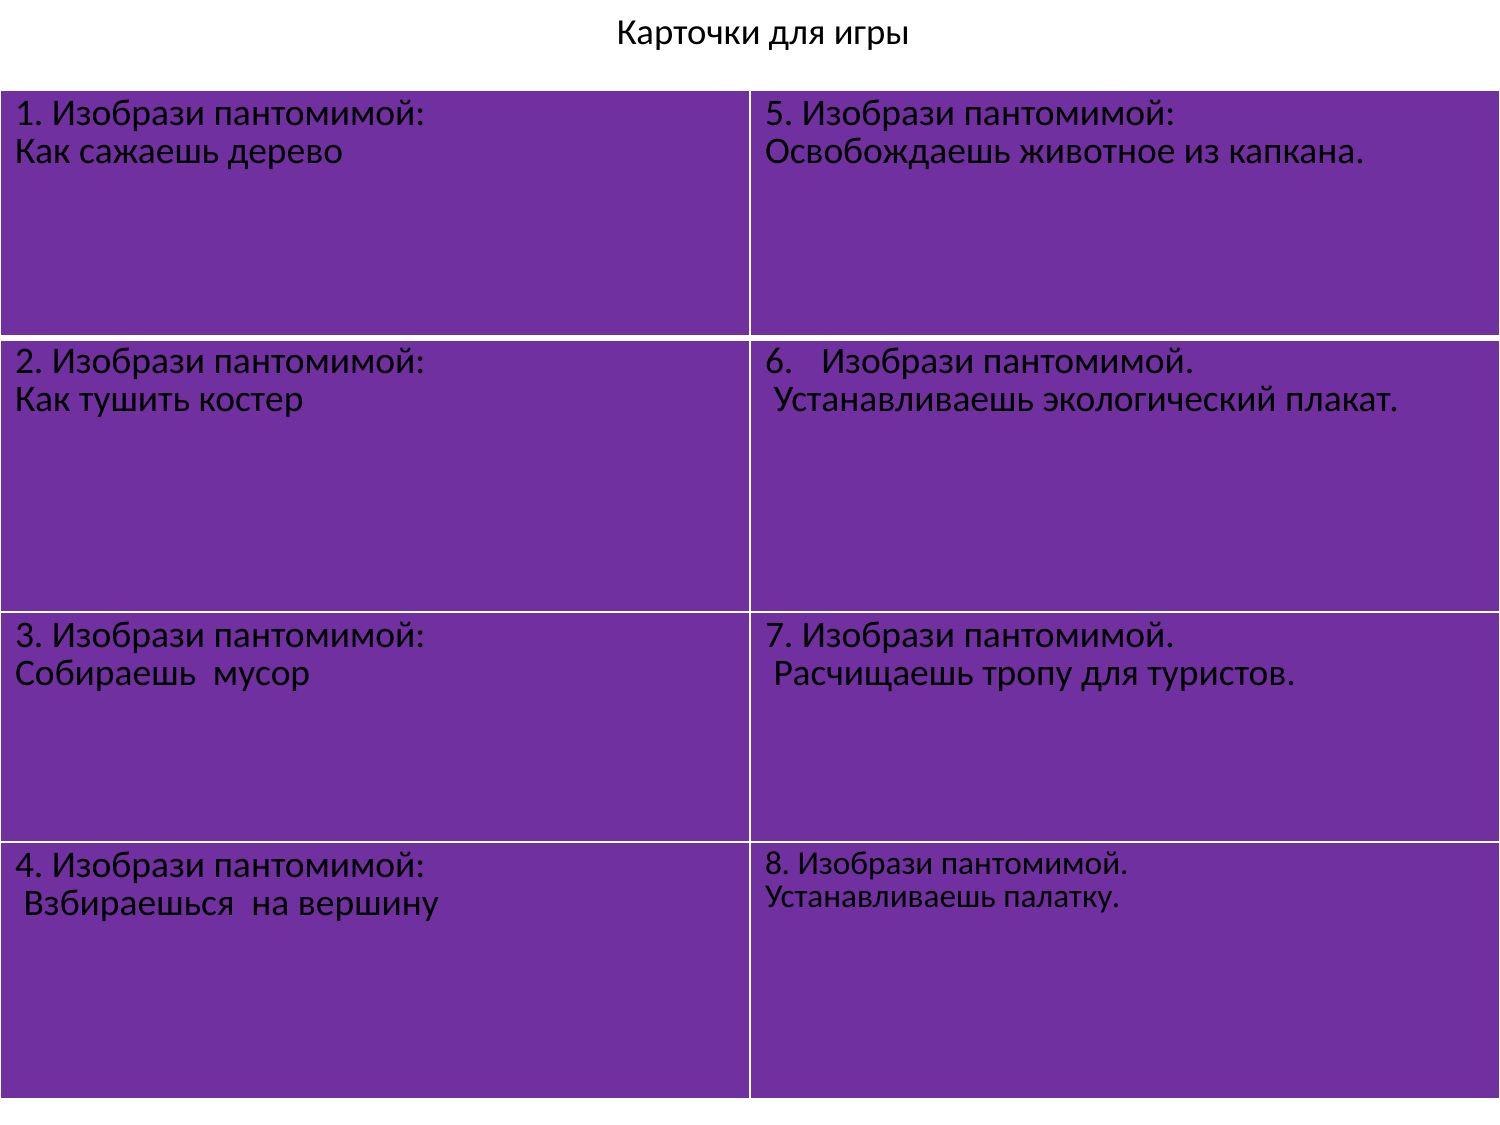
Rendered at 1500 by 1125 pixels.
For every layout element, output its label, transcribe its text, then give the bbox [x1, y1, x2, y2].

table_cell 3. Изобрази пантомимой: Собираешь мусор [1, 613, 749, 841]
table_header 5. Изобрази пантомимой: Освобождаешь животное из капкана. [751, 91, 1499, 335]
table_header 1. Изобрази пантомимой: Как сажаешь дерево [1, 91, 749, 335]
table_cell 2. Изобрази пантомимой: Как тушить костер [1, 341, 749, 611]
table_cell 7. Изобрази пантомимой. Расчищаешь тропу для туристов. [751, 613, 1499, 841]
table_cell Изобрази пантомимой. Устанавливаешь экологический плакат. [751, 341, 1499, 611]
table_cell 8. Изобрази пантомимой. Устанавливаешь палатку. [751, 843, 1499, 1098]
title Карточки для игры [88, 0, 1439, 59]
table_cell 4. Изобрази пантомимой: Взбираешься на вершину [1, 843, 749, 1098]
